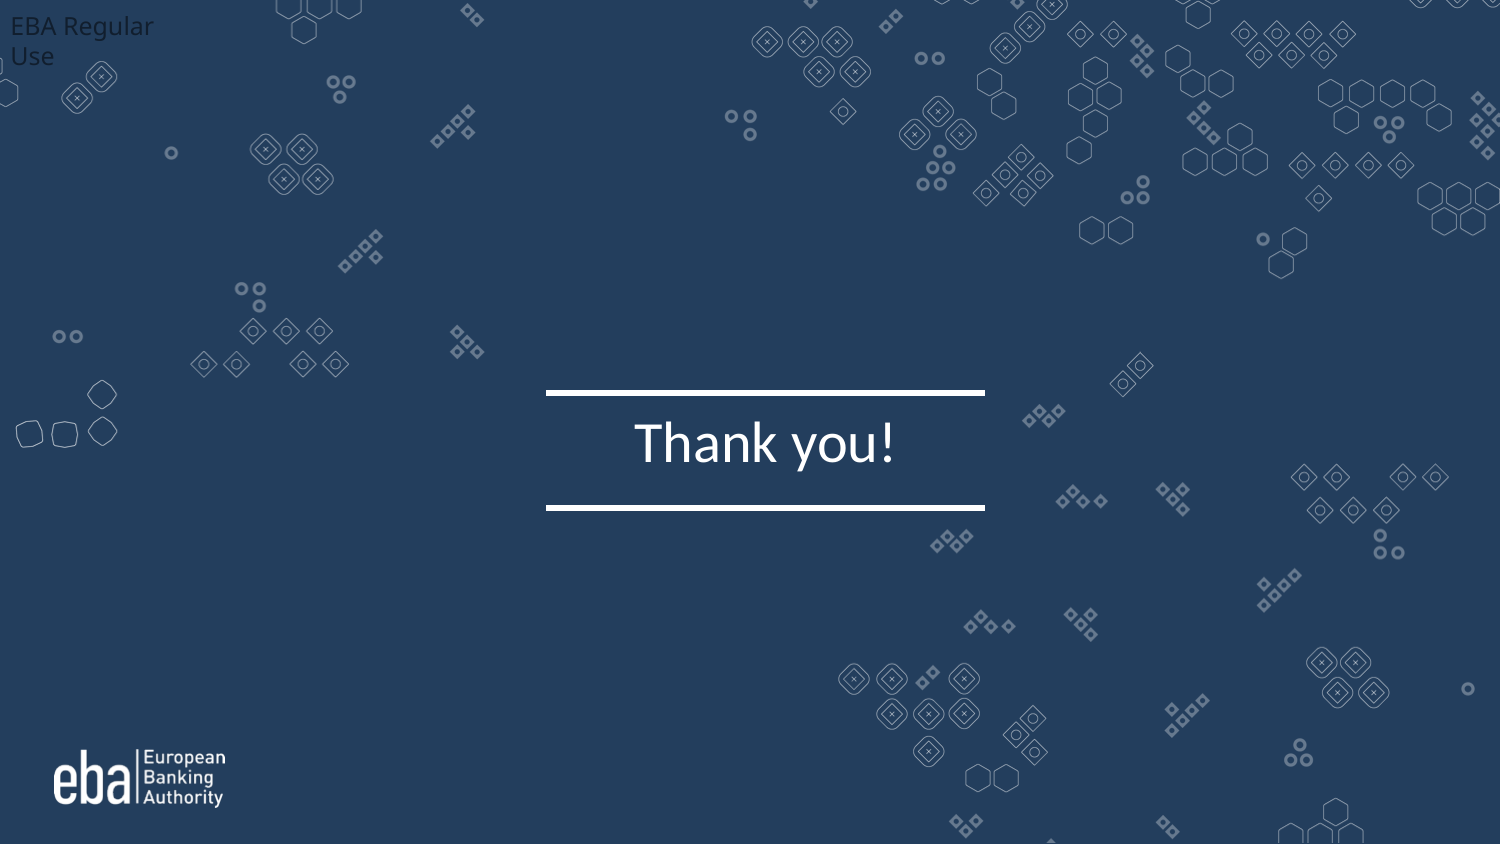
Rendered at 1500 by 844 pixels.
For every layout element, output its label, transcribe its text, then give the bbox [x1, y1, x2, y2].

table_header Thank you! [546, 396, 985, 505]
picture [0, 0, 1500, 844]
